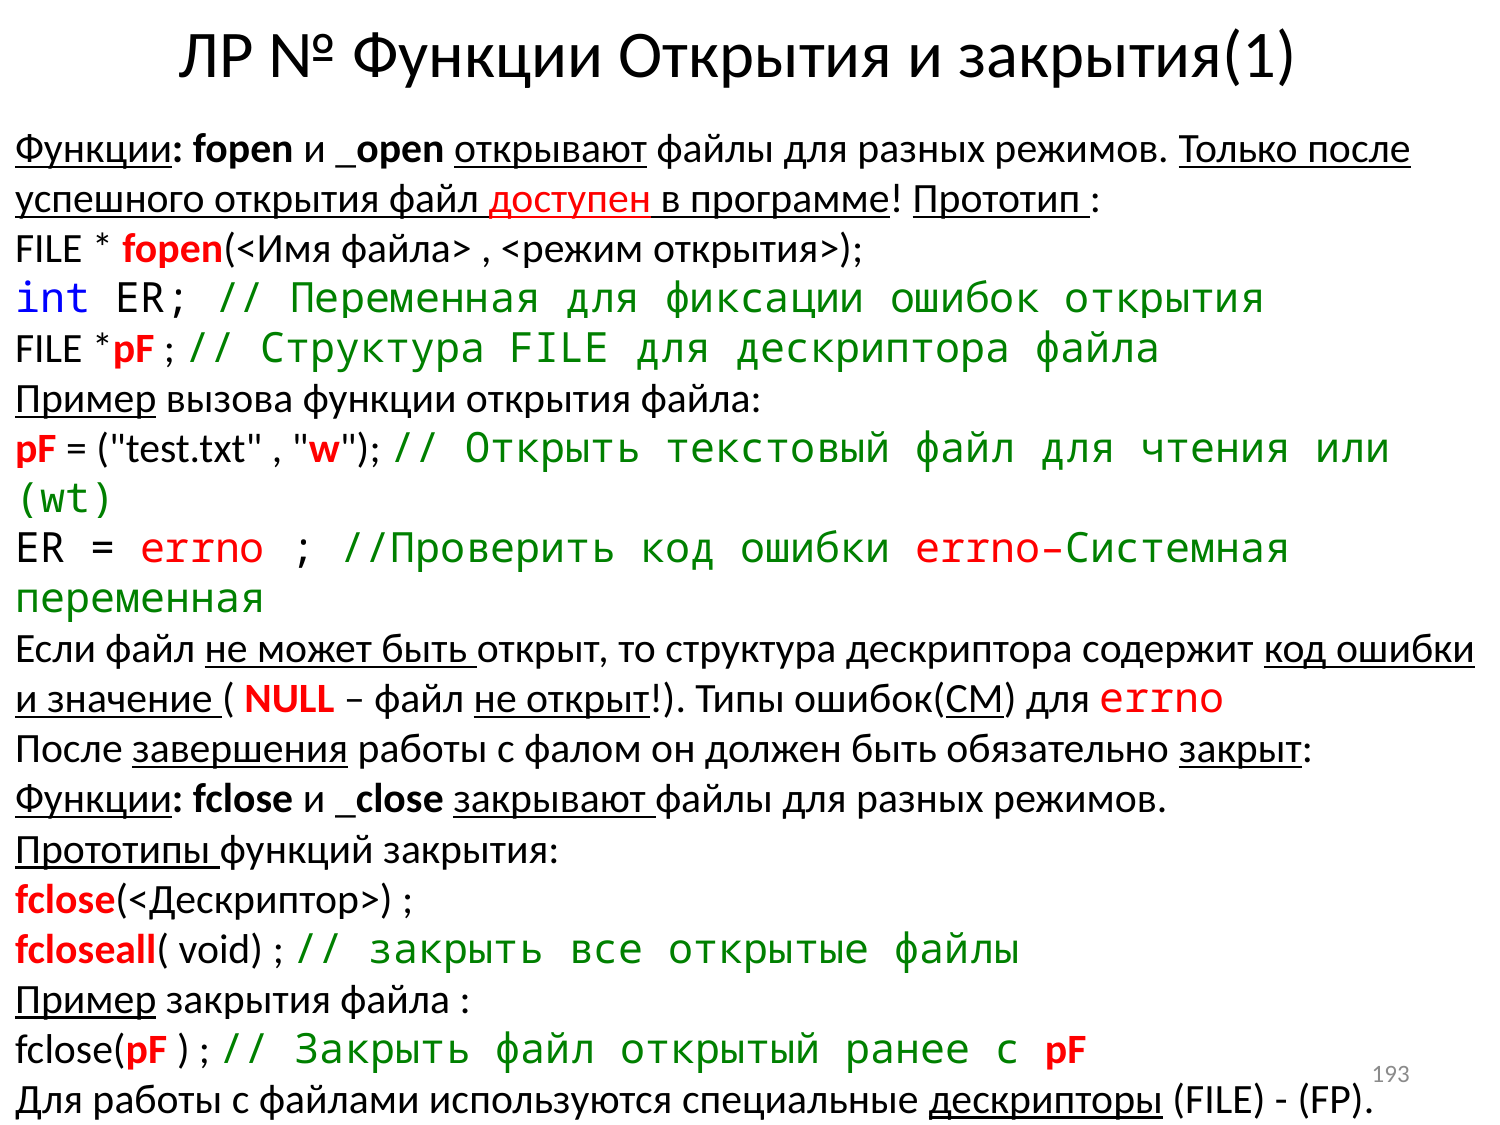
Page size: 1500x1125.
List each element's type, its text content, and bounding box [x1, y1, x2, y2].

title ЛР № Функции Открытия и закрытия(1) [159, 0, 1317, 102]
slide_number 193 [1074, 1042, 1425, 1103]
text_box Функции: fopen и _open открывают файлы для разных режимов. Только после успешного открытия файл доступен в программе! Прототип : FILE * fopen(<Имя файла> , <режим открытия>); int ER; // Переменная для фиксации ошибок открытия FILE *pF ; // Структура FILE для дескриптора файла Пример вызова функции открытия файла: pF = ("test.txt" , "w"); // Открыть текстовый файл для чтения или (wt) ER = errno ; //Проверить код ошибки errno–Системная переменная Если файл не может быть открыт, то структура дескриптора содержит код ошибки и значение ( NULL – файл не открыт!). Типы ошибок(СМ) для errno После завершения работы с фалом он должен быть обязательно закрыт: Функции: fclose и _close закрывают файлы для разных режимов. Прототипы функций закрытия: fclose(<Дескриптор>) ; fcloseall( void) ; // закрыть все открытые файлы Пример закрытия файла : fclose(pF ) ; // Закрыть файл открытый ранее с pF Для работы с файлами используются специальные дескрипторы (FILE) - (FP). [0, 113, 1500, 1083]
